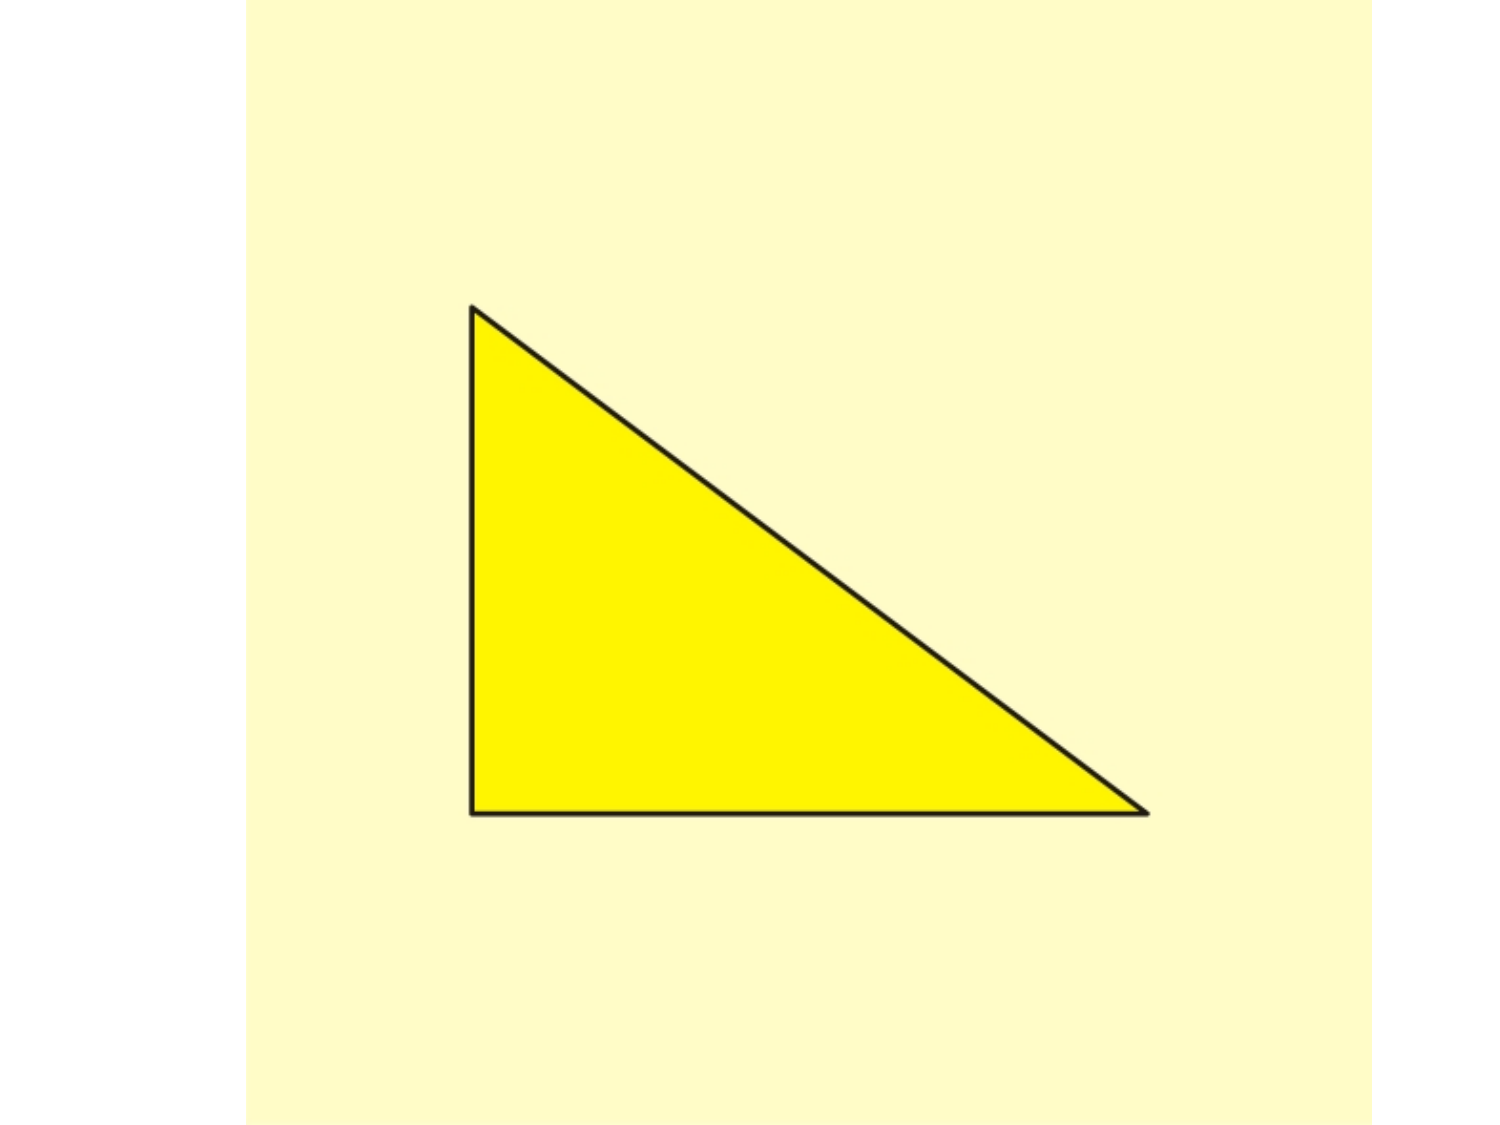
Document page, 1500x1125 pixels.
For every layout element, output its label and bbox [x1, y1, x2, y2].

picture [245, 0, 1372, 1125]
